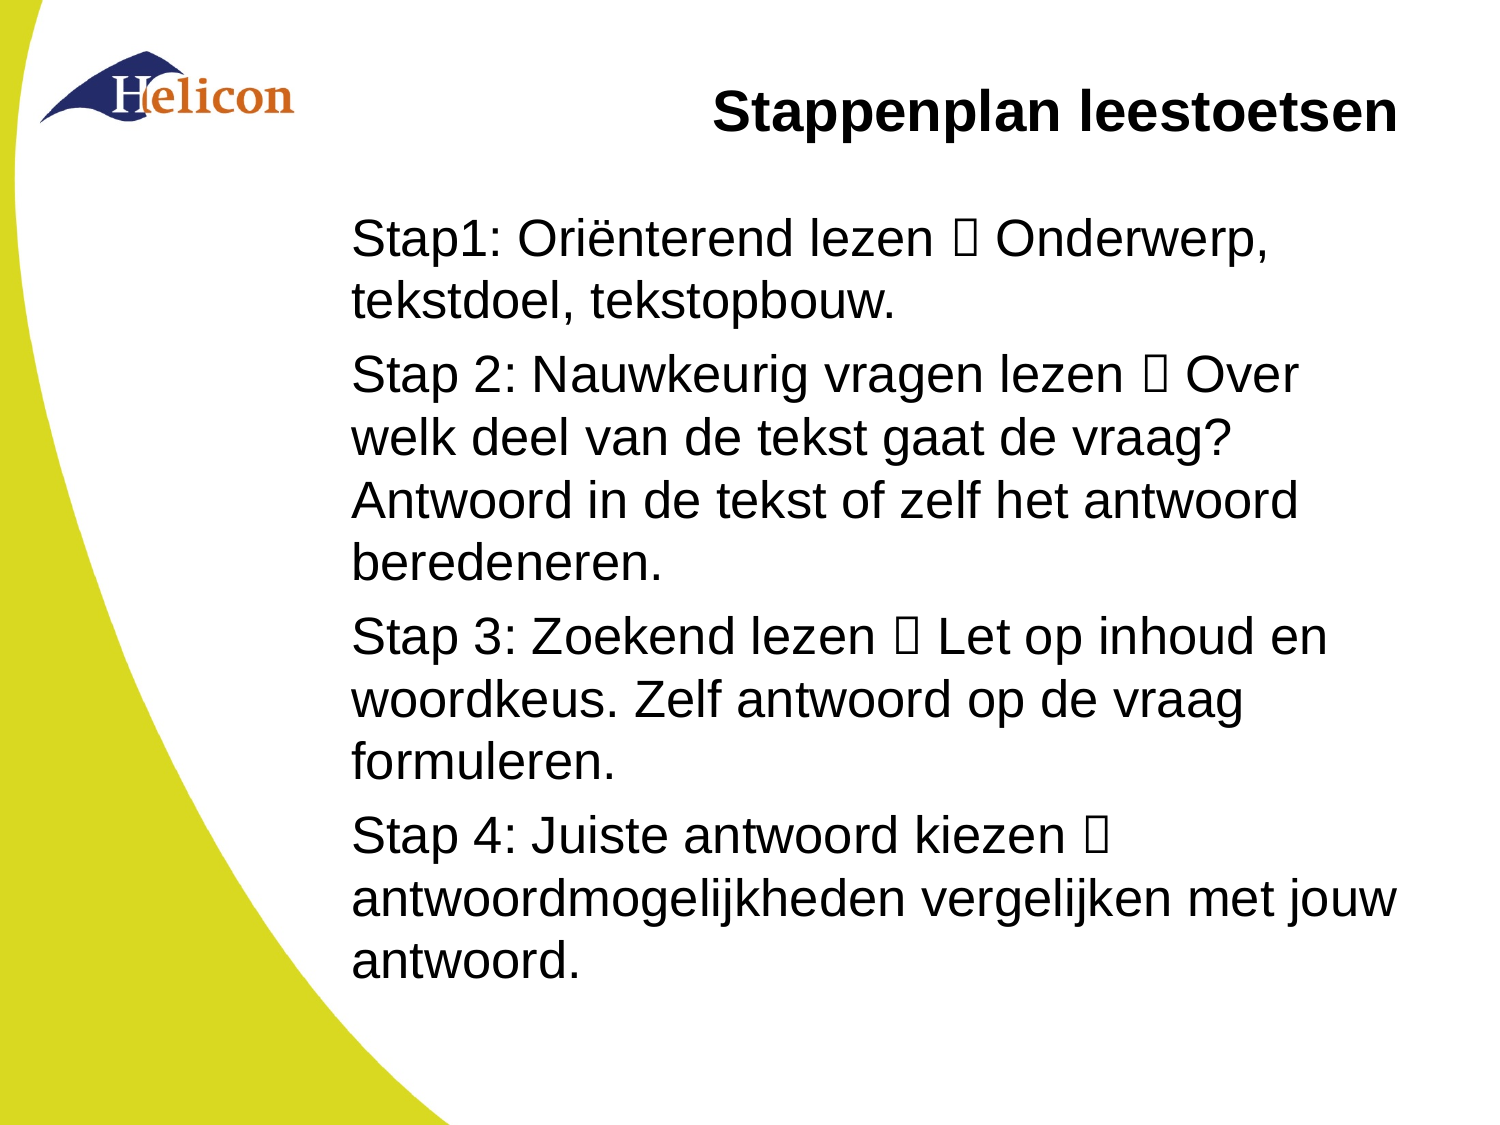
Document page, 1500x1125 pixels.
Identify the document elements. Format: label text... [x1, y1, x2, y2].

title Stappenplan leestoetsen [324, 54, 1415, 161]
list Stap1: Oriënterend lezen  Onderwerp, tekstdoel, tekstopbouw. Stap 2: Nauwkeurig vragen lezen  Over welk deel van de tekst gaat de vraag? Antwoord in de tekst of zelf het antwoord beredeneren. Stap 3: Zoekend lezen  Let op inhoud en woordkeus. Zelf antwoord op de vraag formuleren. Stap 4: Juiste antwoord kiezen  antwoordmogelijkheden vergelijken met jouw antwoord. [336, 196, 1425, 1005]
picture [0, 0, 1500, 1125]
